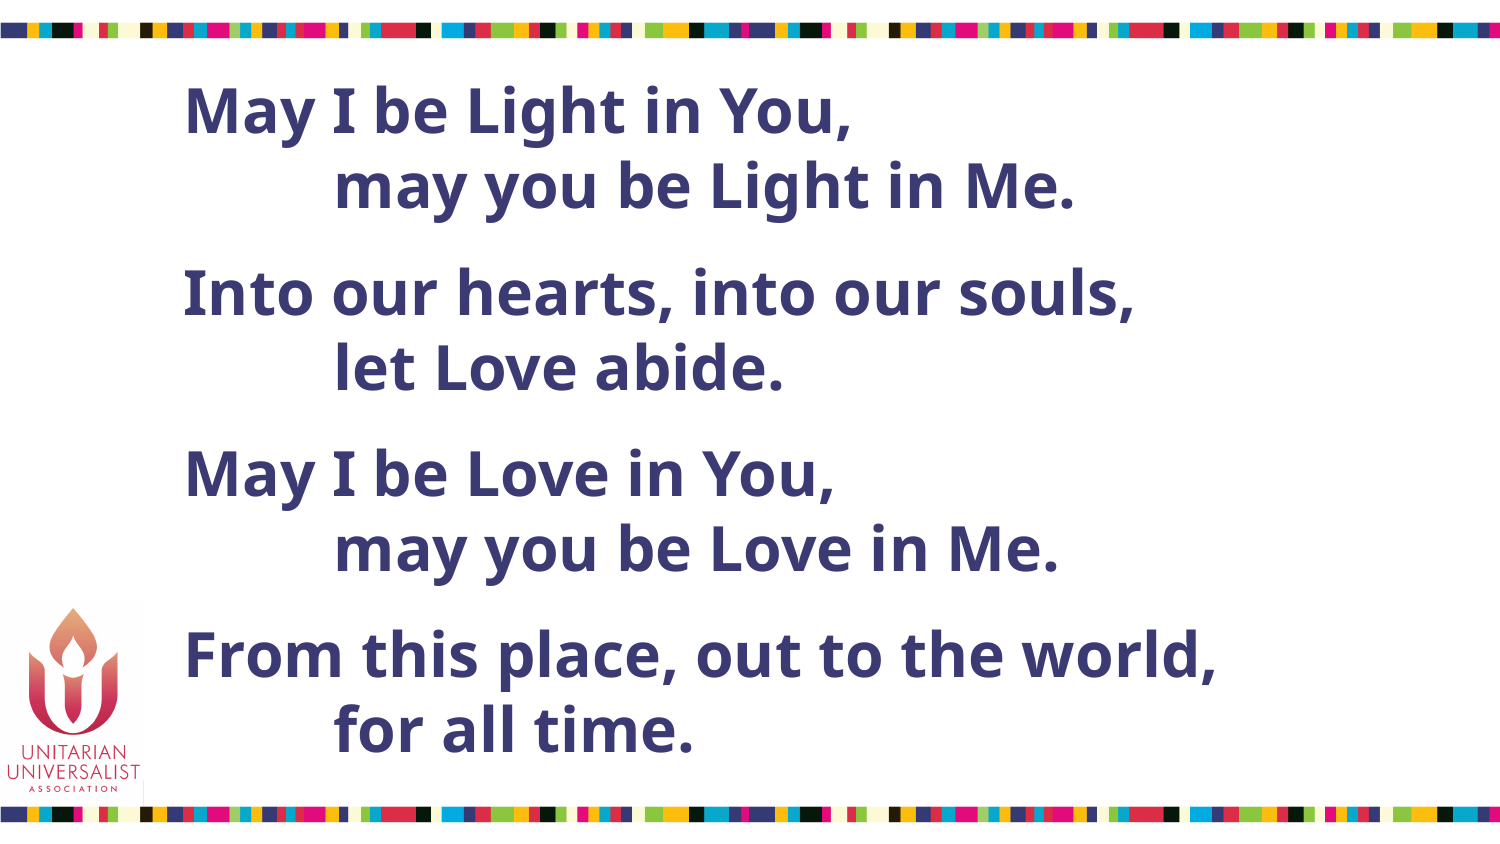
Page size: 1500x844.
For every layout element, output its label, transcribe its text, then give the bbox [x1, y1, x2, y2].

text_box May I be Light in You, may you be Light in Me. Into our hearts, into our souls, let Love abide. May I be Love in You, may you be Love in Me. From this place, out to the world, for all time. [168, 56, 1421, 780]
picture [0, 600, 1500, 824]
picture [0, 22, 1500, 40]
